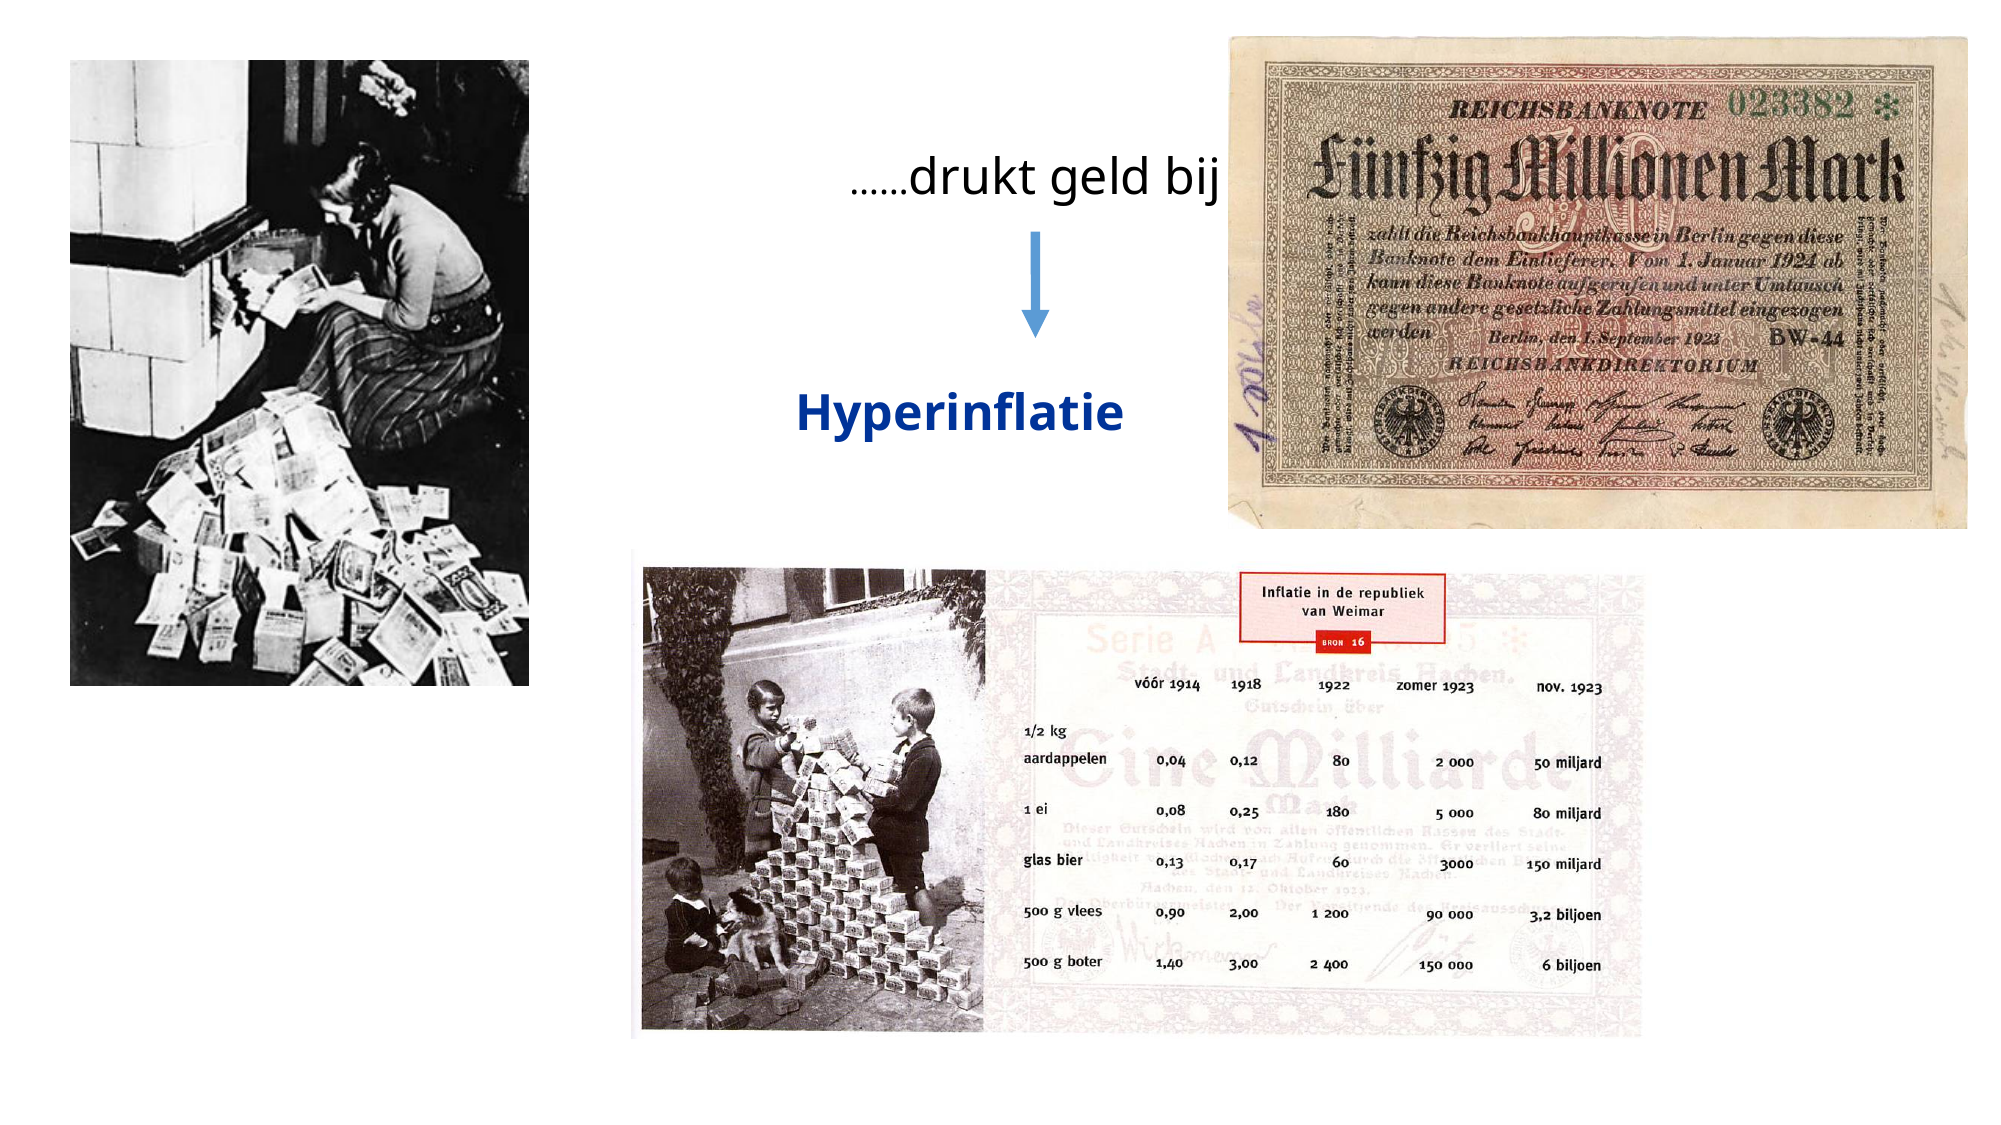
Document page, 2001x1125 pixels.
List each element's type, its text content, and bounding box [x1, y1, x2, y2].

text_box [1029, 231, 1042, 338]
text_box Hyperinflatie [780, 373, 1227, 449]
text_box ……drukt geld bij [834, 137, 1227, 212]
picture [1227, 35, 1968, 529]
picture [630, 549, 1653, 1039]
picture [70, 60, 529, 686]
